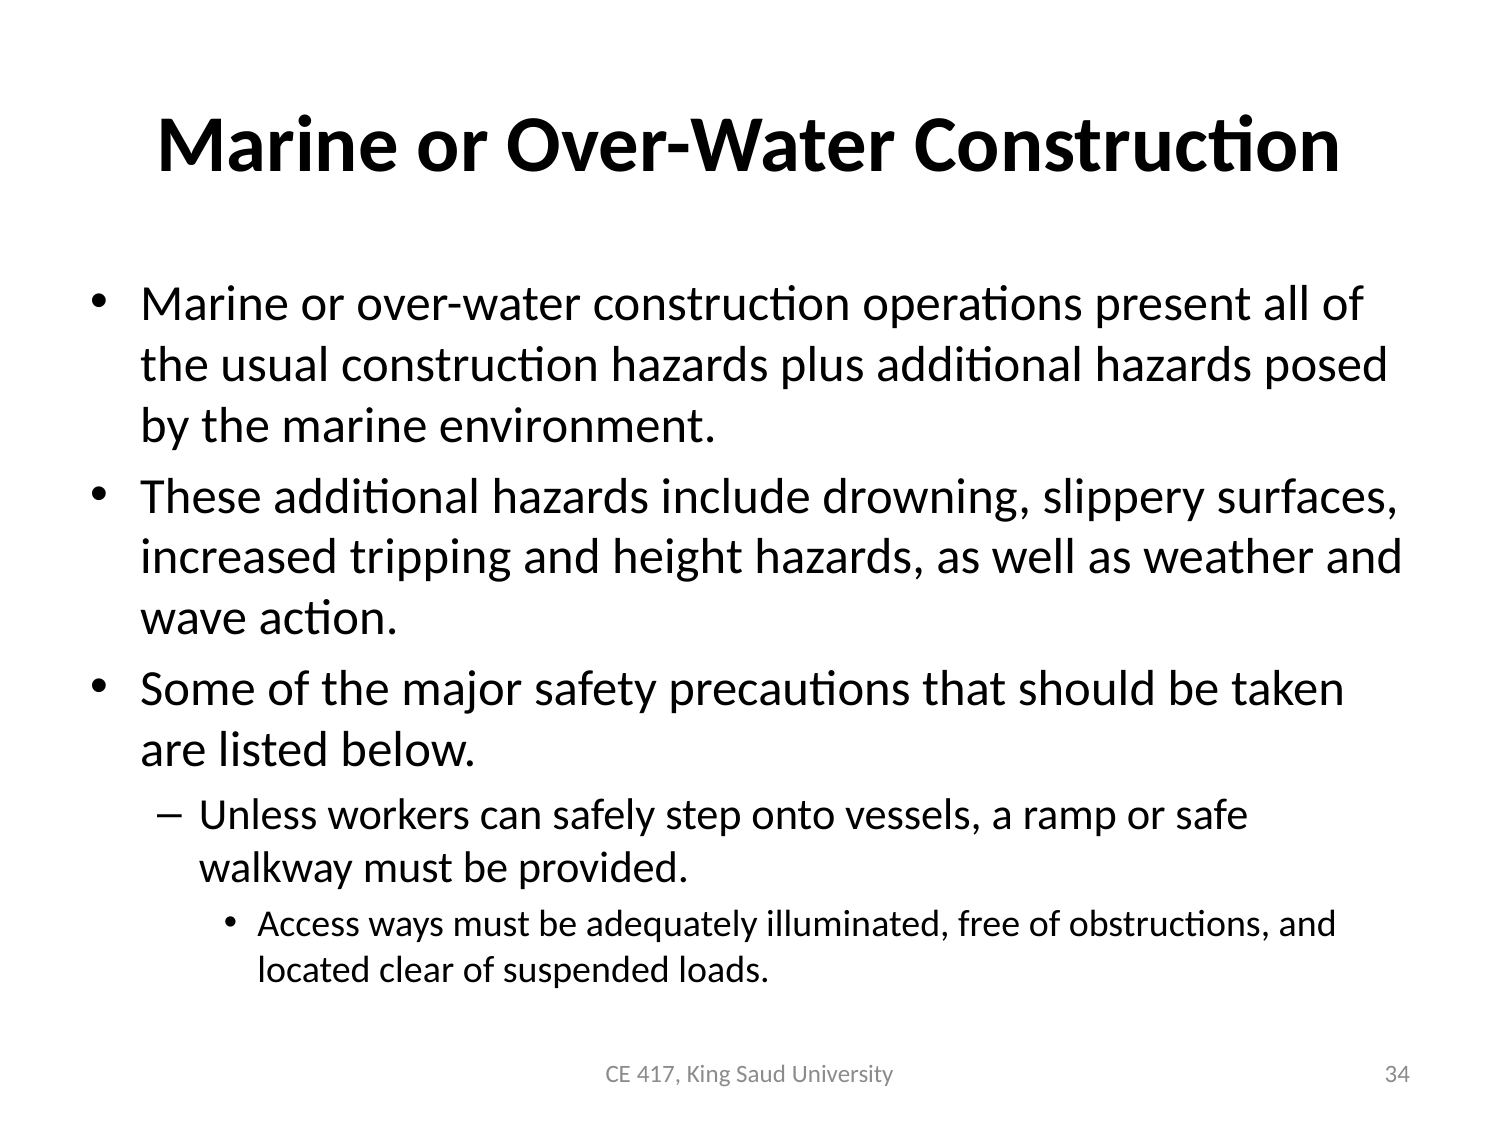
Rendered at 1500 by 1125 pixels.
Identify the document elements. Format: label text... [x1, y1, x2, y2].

slide_number 34 [1074, 1042, 1425, 1103]
footer CE 417, King Saud University [512, 1042, 988, 1103]
list Marine or over-water construction operations present all of the usual construction hazards plus additional hazards posed by the marine environment. These additional hazards include drowning, slippery surfaces, increased tripping and height hazards, as well as weather and wave action. Some of the major safety precautions that should be taken are listed below. Unless workers can safely step onto vessels, a ramp or safe walkway must be provided. Access ways must be adequately illuminated, free of obstructions, and located clear of suspended loads. [75, 262, 1425, 1005]
title Marine or Over-Water Construction [75, 45, 1425, 233]
